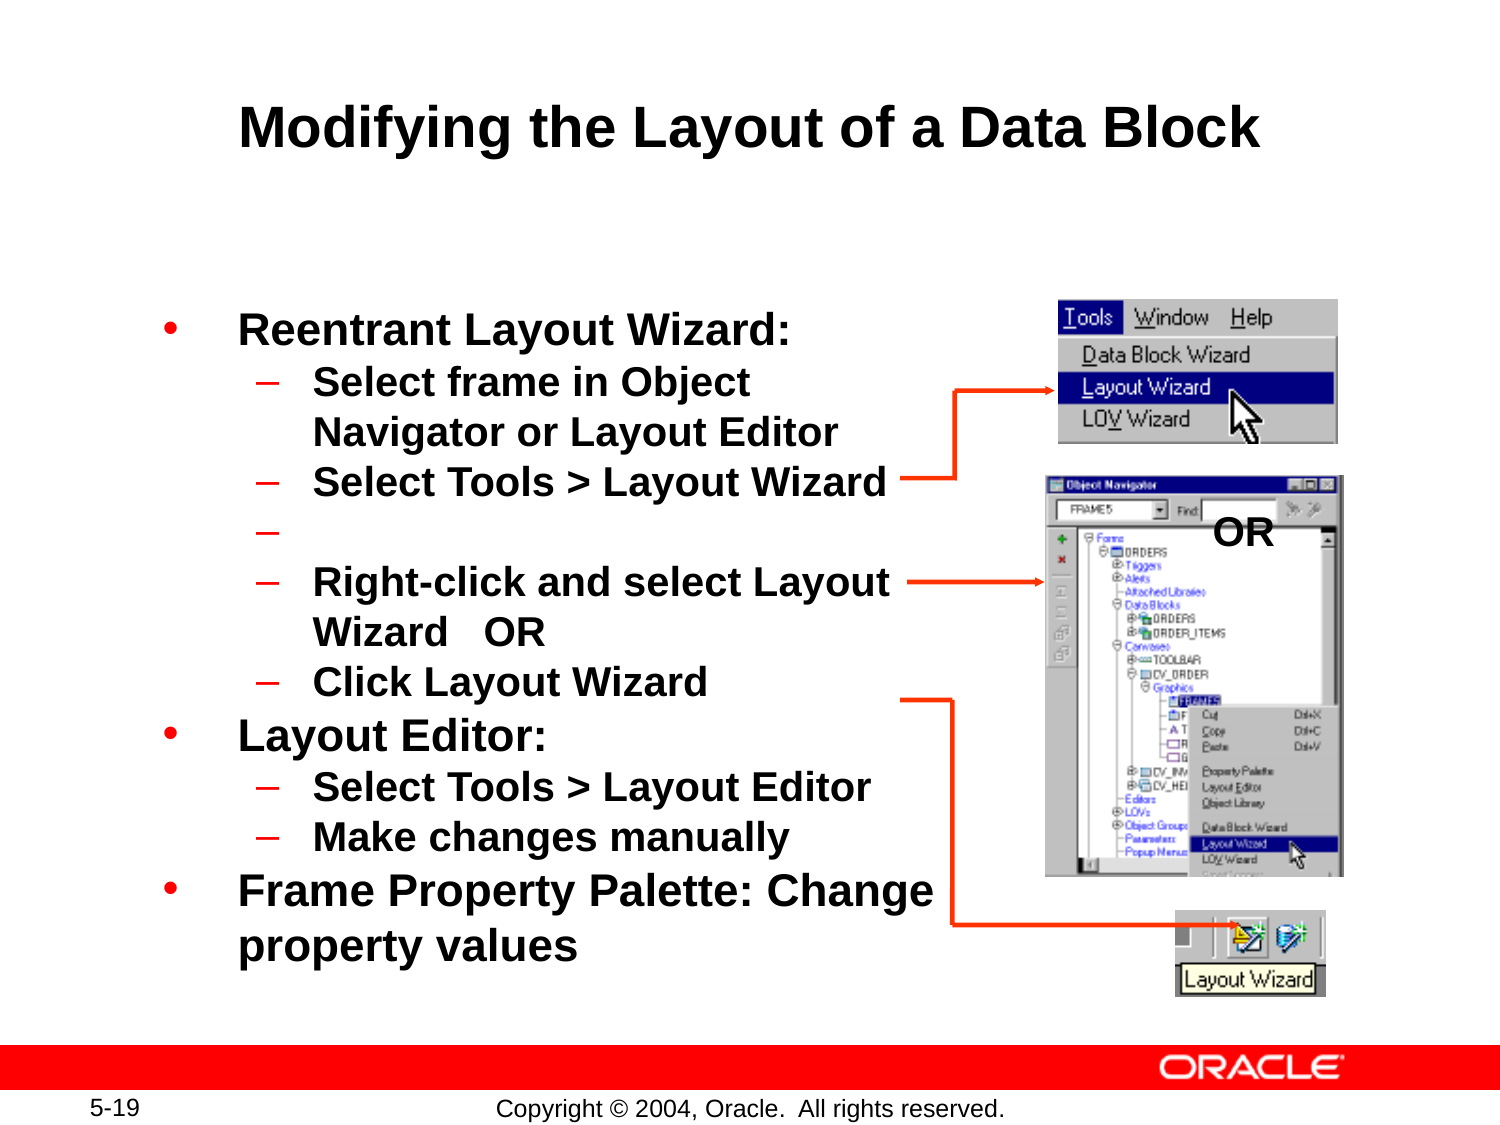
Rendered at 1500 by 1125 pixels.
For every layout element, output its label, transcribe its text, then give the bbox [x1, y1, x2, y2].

picture [1044, 475, 1344, 877]
title Modifying the Layout of a Data Block [149, 87, 1351, 232]
picture [1057, 298, 1338, 444]
list Reentrant Layout Wizard: Select frame in Object Navigator or Layout Editor Select Tools > Layout Wizard OR Right-click and select Layout Wizard OR Click Layout Wizard Layout Editor: Select Tools > Layout Editor Make changes manually Frame Property Palette: Change property values [141, 297, 1351, 973]
text_box [907, 577, 1039, 587]
text_box [954, 386, 1052, 395]
picture [1175, 909, 1326, 997]
